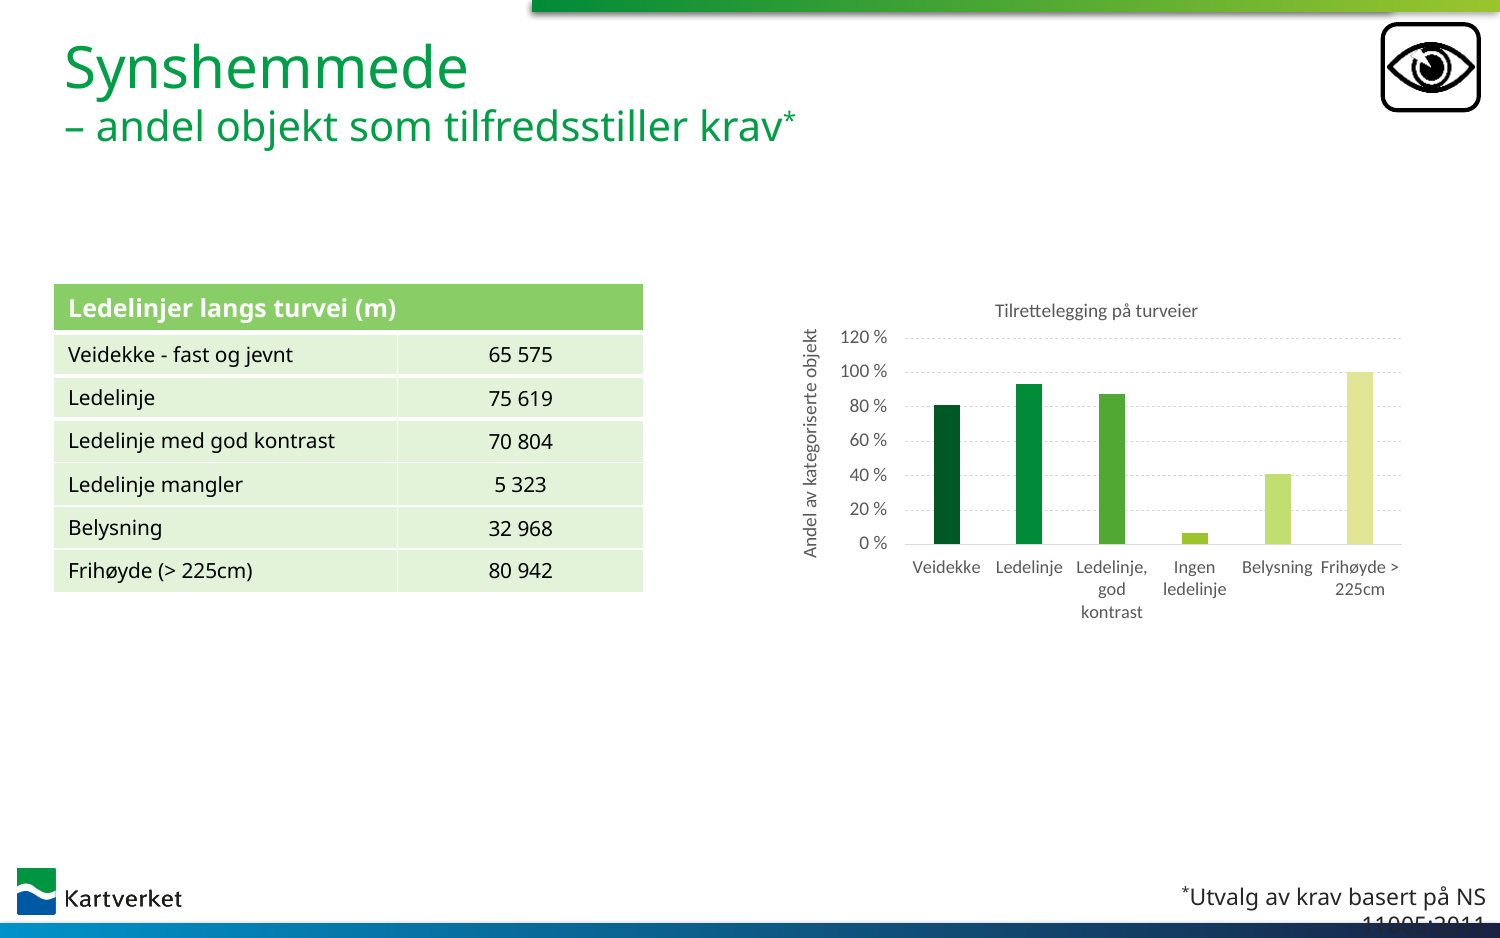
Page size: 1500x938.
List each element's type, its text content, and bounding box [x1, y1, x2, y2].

table_cell 5 323 [398, 463, 643, 505]
table_cell Ledelinje [54, 378, 397, 417]
table_cell 32 968 [398, 507, 643, 548]
text_box Synshemmede – andel objekt som tilfredsstiller krav* [49, 24, 1431, 158]
text_box *Utvalg av krav basert på NS 11005:2011 [1068, 873, 1500, 938]
table_cell Belysning [54, 507, 397, 548]
table_cell Ledelinje mangler [54, 463, 397, 505]
picture [791, 291, 1402, 630]
table_header Ledelinjer langs turvei (m) [54, 284, 643, 330]
table_cell Frihøyde (> 225cm) [54, 550, 397, 592]
table_cell 80 942 [398, 550, 643, 592]
table_cell 75 619 [398, 378, 643, 417]
table_cell Veidekke - fast og jevnt [54, 335, 397, 374]
table_cell 70 804 [398, 421, 643, 462]
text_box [1382, 24, 1480, 111]
table_cell Ledelinje med god kontrast [54, 421, 397, 462]
table_cell 65 575 [398, 335, 643, 374]
